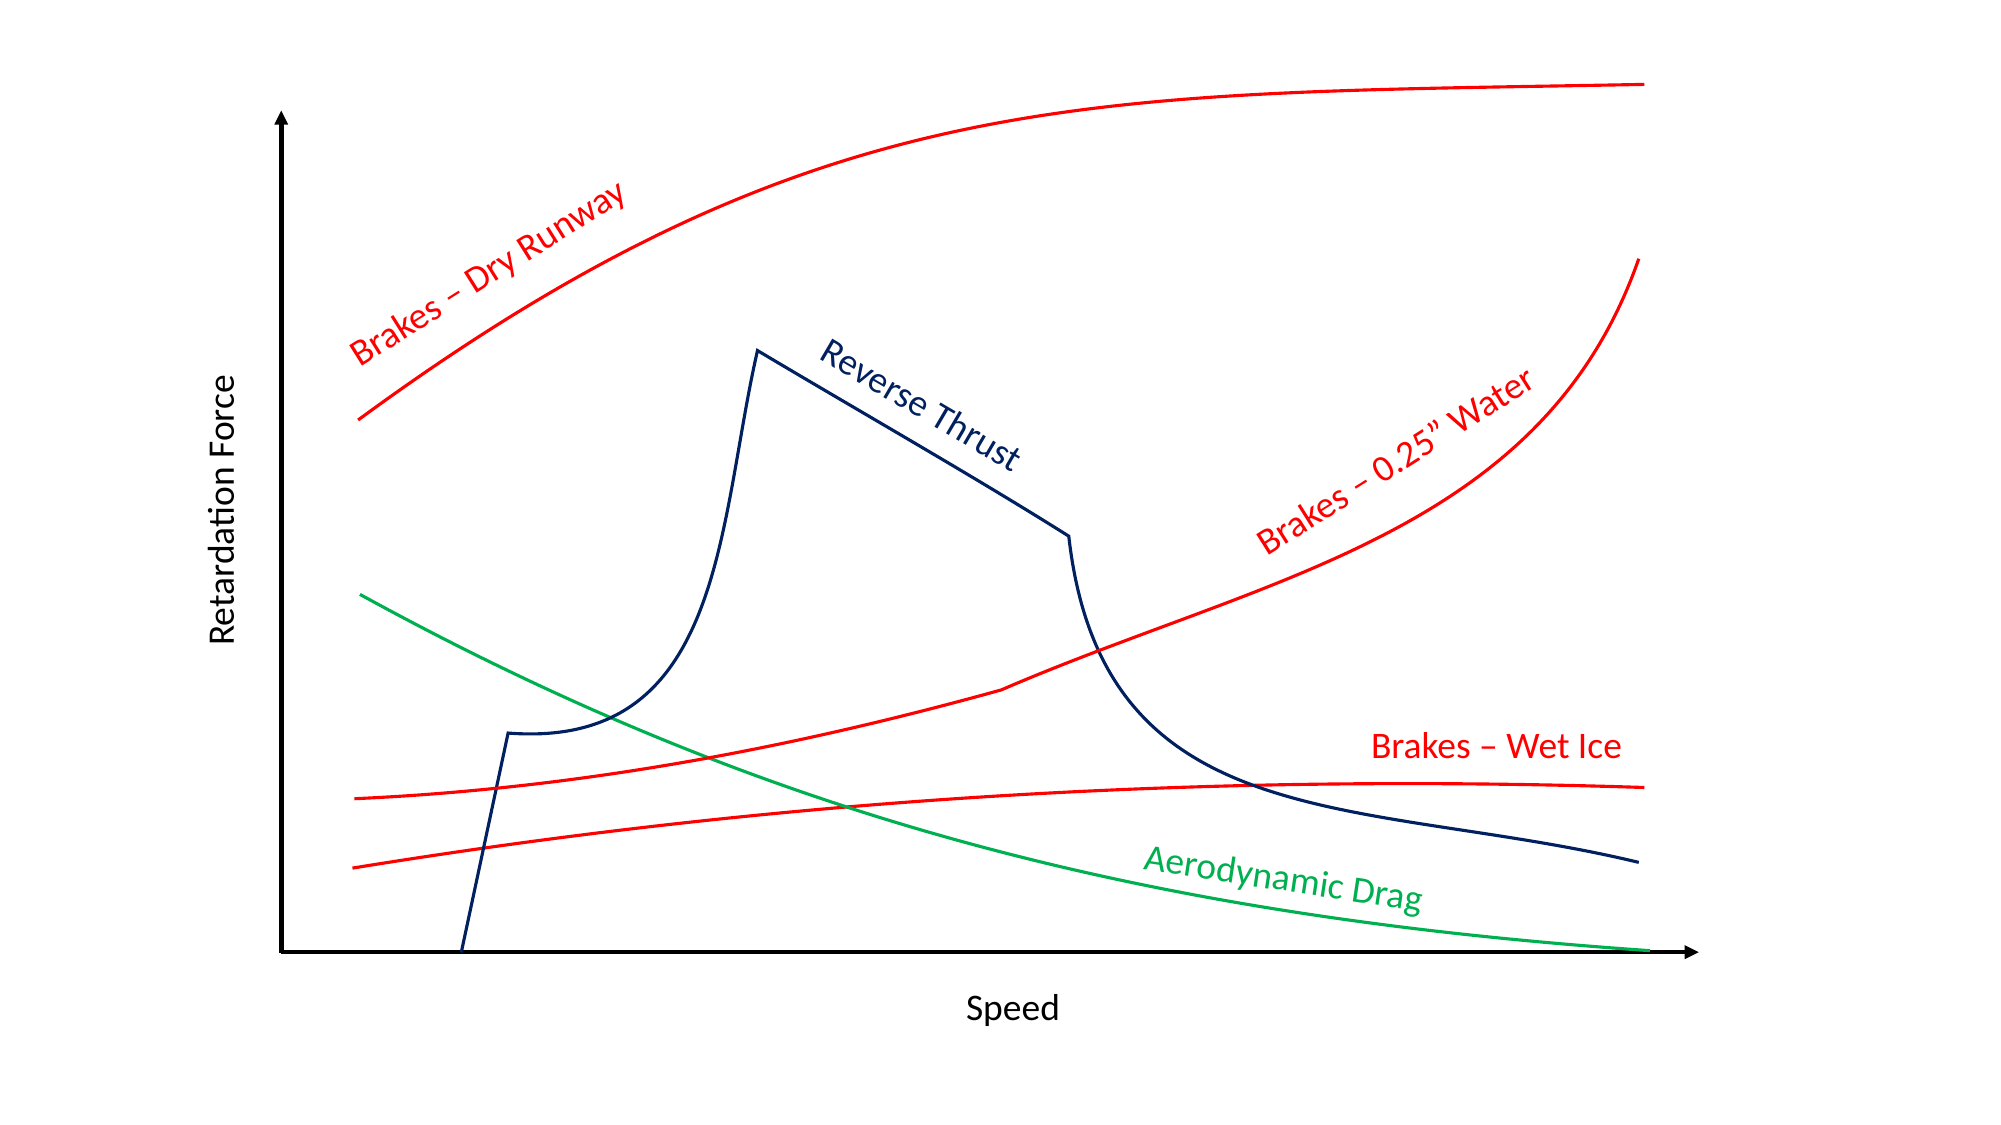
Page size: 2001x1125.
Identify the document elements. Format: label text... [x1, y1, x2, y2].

text_box Retardation Force [189, 360, 249, 661]
text_box [1072, 83, 1645, 110]
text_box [281, 110, 1699, 953]
text_box Speed [951, 975, 1076, 1036]
